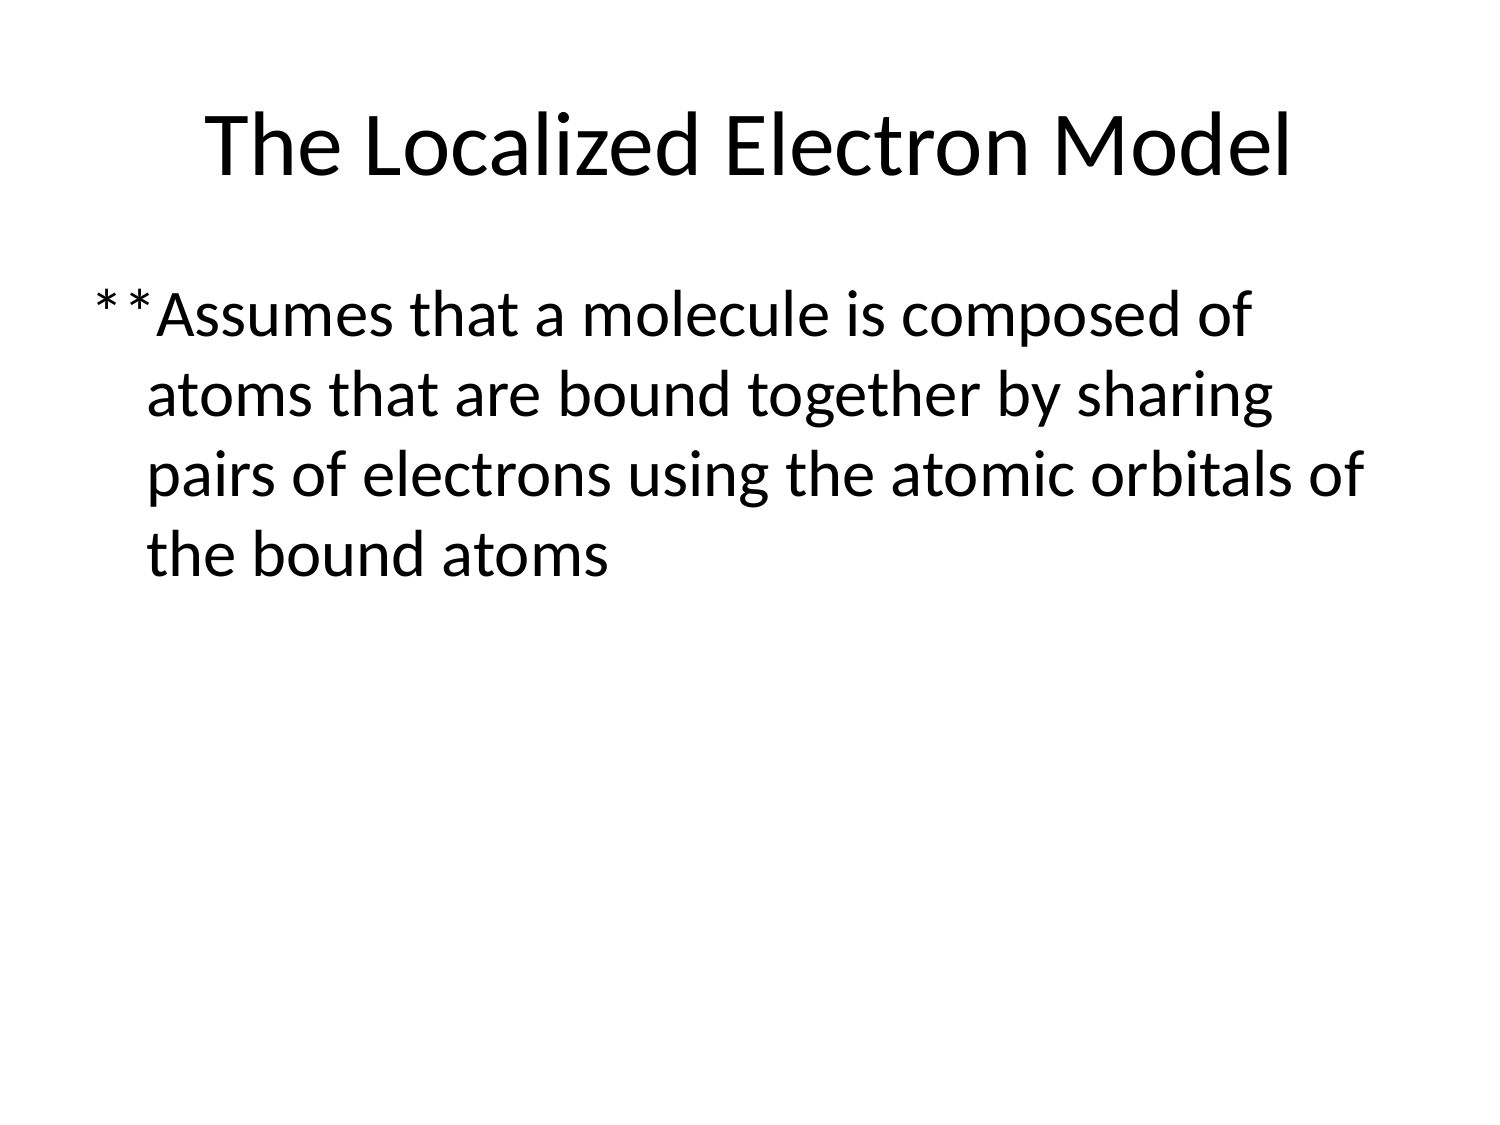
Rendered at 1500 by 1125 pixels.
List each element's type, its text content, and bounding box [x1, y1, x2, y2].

list **Assumes that a molecule is composed of atoms that are bound together by sharing pairs of electrons using the atomic orbitals of the bound atoms [75, 262, 1425, 1005]
title The Localized Electron Model [75, 45, 1425, 233]
